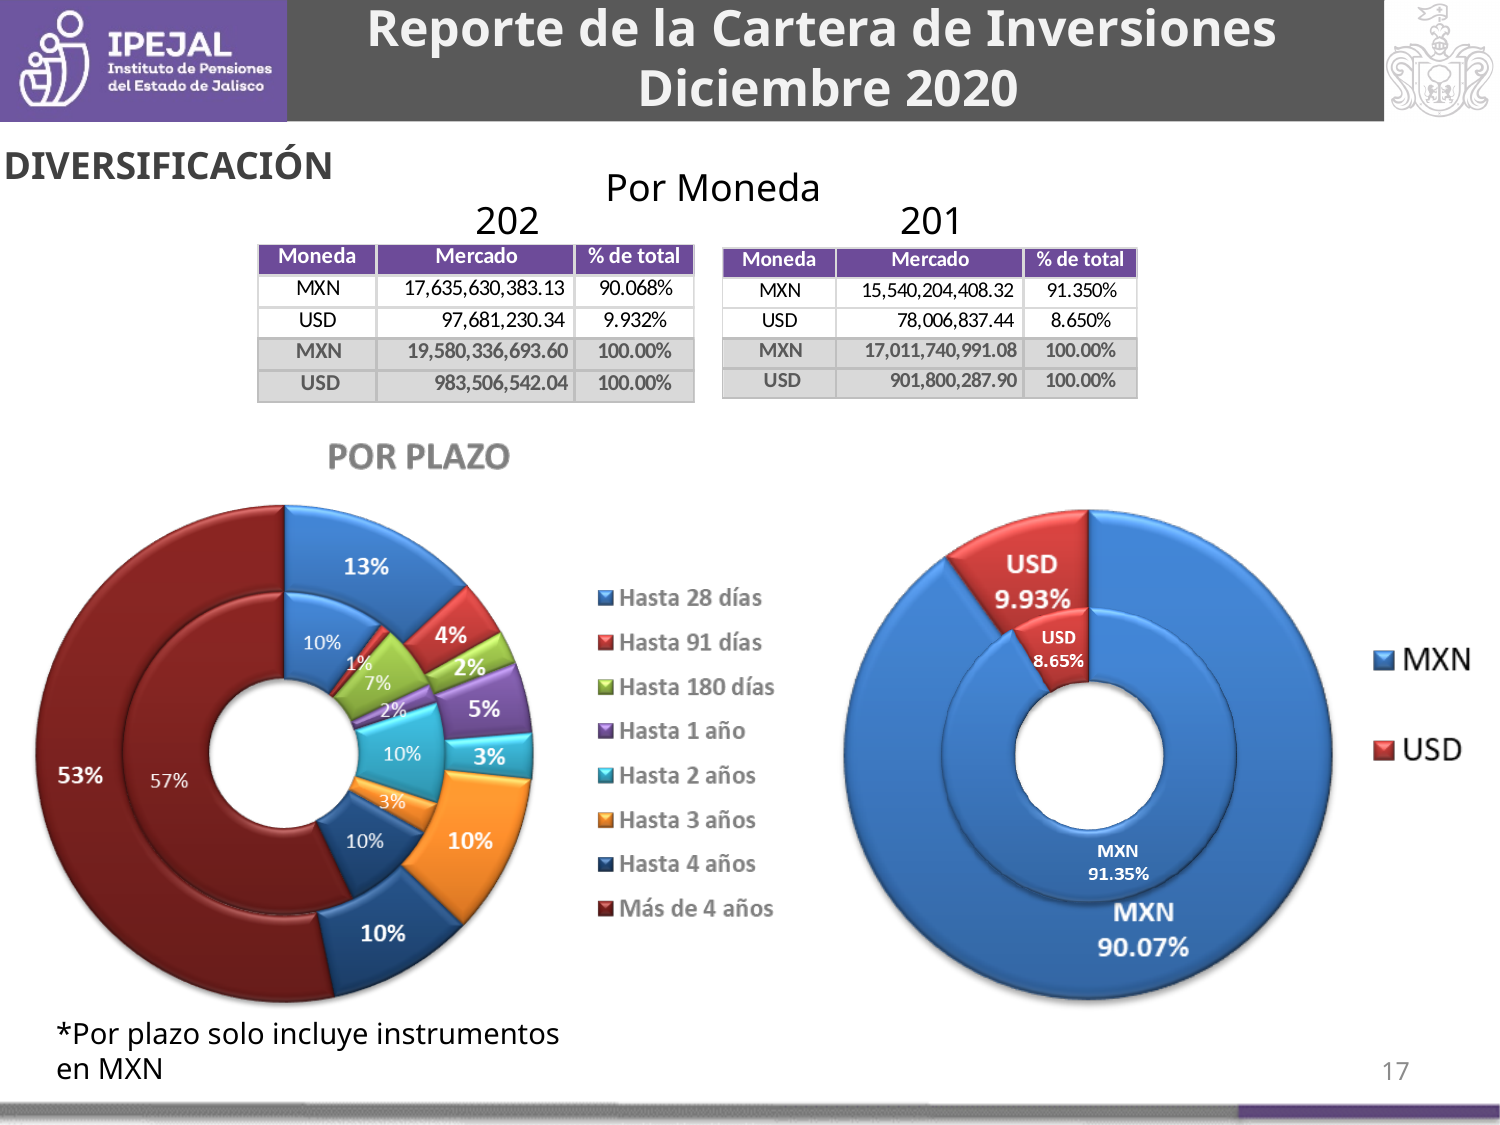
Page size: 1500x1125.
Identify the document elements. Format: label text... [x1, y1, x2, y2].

picture [257, 243, 697, 404]
text_box 2019 [885, 190, 996, 247]
text_box DIVERSIFICACIÓN [0, 134, 349, 195]
text_box *Por plazo solo incluye instrumentos en MXN [41, 1064, 609, 1093]
text_box Por Moneda [546, 156, 880, 217]
text_box Reporte de la Cartera de Inversiones Diciembre 2020 [275, 0, 1382, 135]
slide_number 16 [1074, 1051, 1425, 1103]
picture [0, 1096, 1500, 1125]
picture [722, 247, 1140, 400]
picture [21, 428, 1488, 1064]
text_box 2020 [460, 190, 572, 243]
picture [0, 0, 275, 122]
